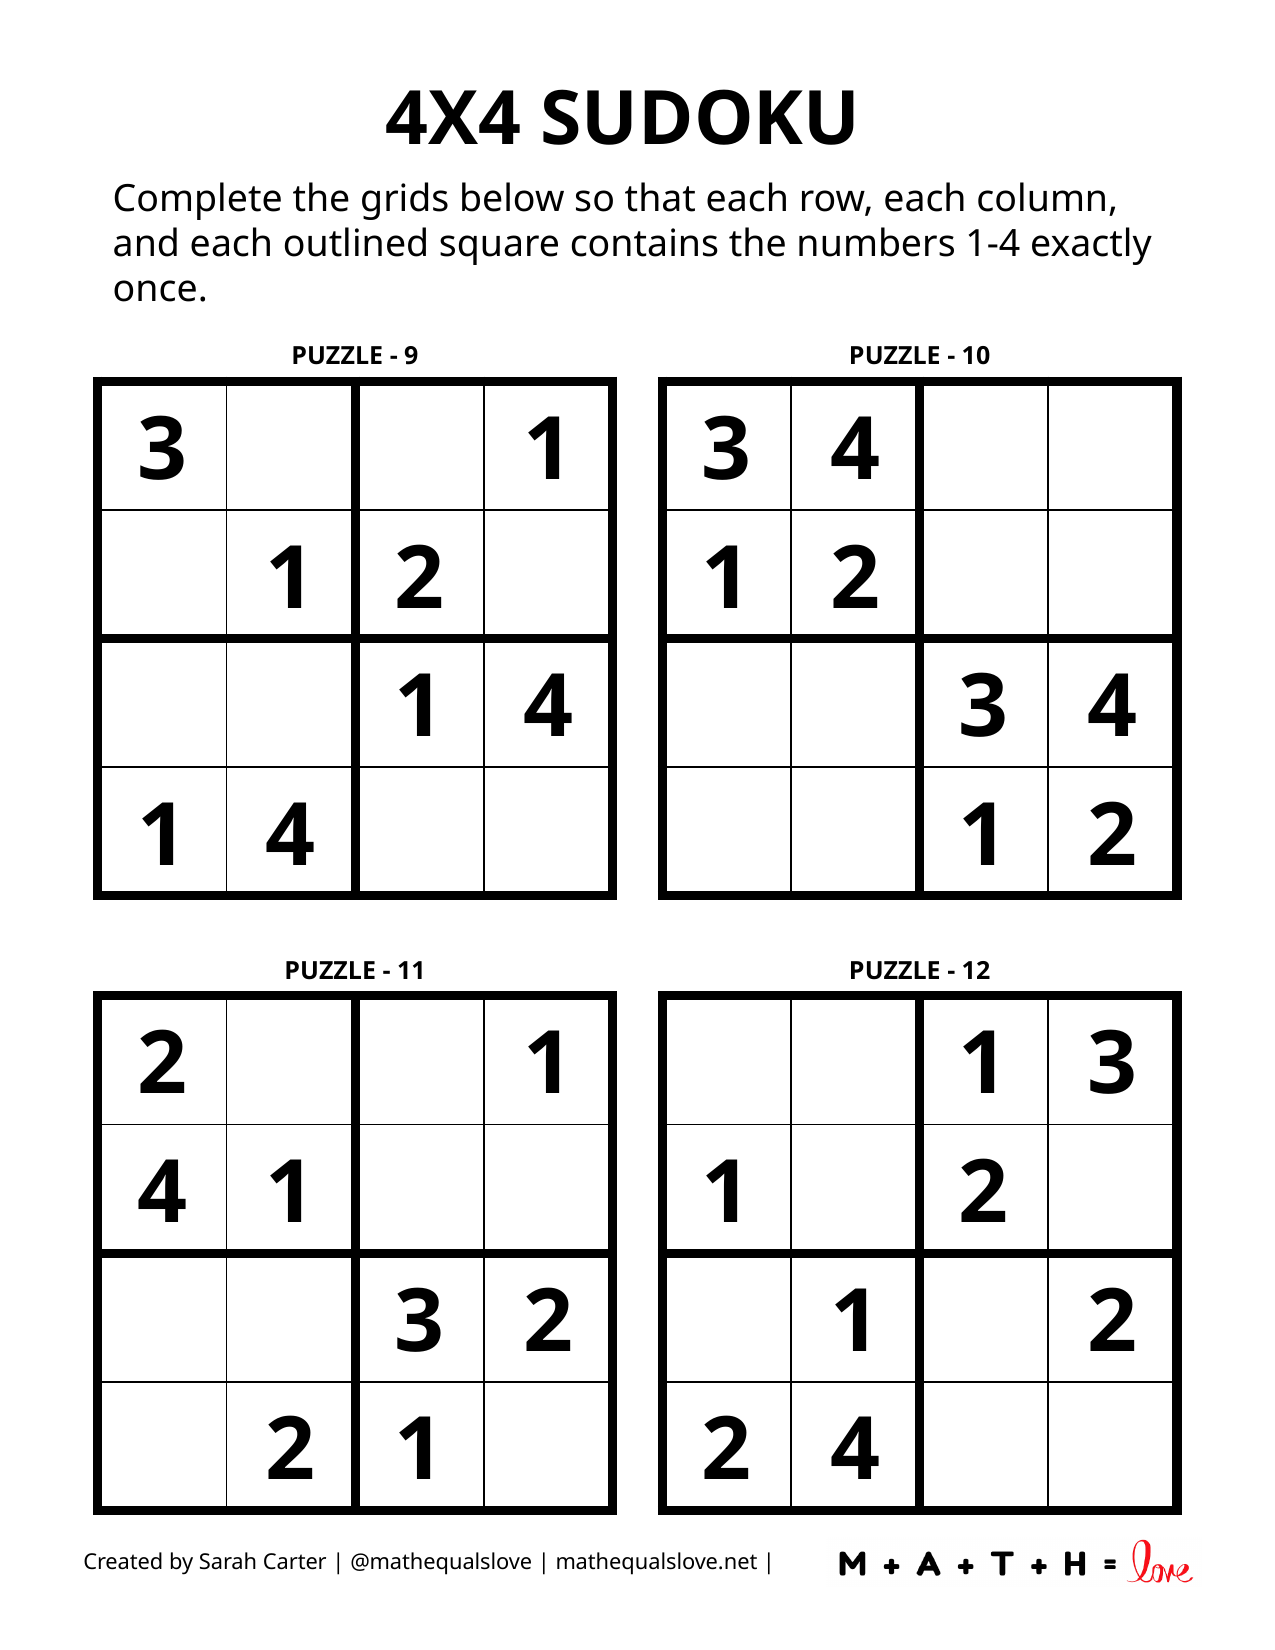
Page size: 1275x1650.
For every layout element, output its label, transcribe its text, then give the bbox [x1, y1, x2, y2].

table_cell [485, 768, 608, 891]
table_cell 1 [227, 511, 351, 634]
table_cell 2 [485, 1258, 608, 1381]
table_cell 3 [924, 643, 1047, 766]
table_header 3 [102, 386, 226, 509]
table_cell [485, 1125, 608, 1249]
text_box PUZZLE - 11 [97, 954, 613, 985]
table_cell 2 [1049, 768, 1172, 891]
table_cell 4 [1049, 643, 1172, 766]
table_cell [667, 1258, 790, 1381]
table_cell [102, 1258, 226, 1381]
table_cell [667, 768, 790, 891]
table_cell 4 [102, 1125, 226, 1249]
table_header 1 [485, 386, 608, 509]
table_cell 2 [924, 1125, 1047, 1249]
table_cell 4 [792, 1383, 915, 1506]
picture [826, 1536, 1203, 1588]
table_cell [227, 643, 351, 766]
table_header 3 [1049, 1000, 1172, 1124]
table_cell [1049, 1383, 1172, 1506]
table_header [360, 1000, 483, 1124]
table_cell [924, 1258, 1047, 1381]
table_header [227, 386, 351, 509]
table_cell [1049, 1125, 1172, 1249]
table_cell [360, 1125, 483, 1249]
table_cell [360, 768, 483, 891]
text_box PUZZLE - 12 [662, 954, 1177, 985]
table_header 3 [667, 386, 790, 509]
table_cell 1 [924, 768, 1047, 891]
table_header 1 [485, 1000, 608, 1124]
table_cell 4 [485, 643, 608, 766]
table_cell [102, 511, 226, 634]
table_cell 1 [667, 1125, 790, 1249]
table_cell 1 [792, 1258, 915, 1381]
table_cell [924, 511, 1047, 634]
text_box Complete the grids below so that each row, each column, and each outlined square contains the numbers 1-4 exactly once. [97, 166, 1177, 362]
text_box PUZZLE - 10 [662, 362, 1177, 370]
table_cell 4 [227, 768, 351, 891]
table_cell [1049, 511, 1172, 634]
table_cell 1 [102, 768, 226, 891]
text_box 4X4 SUDOKU [68, 62, 1178, 168]
table_header [667, 1000, 790, 1124]
table_cell [924, 1383, 1047, 1506]
table_cell 2 [792, 511, 915, 634]
table_cell [227, 1258, 351, 1381]
table_header [227, 1000, 351, 1124]
table_cell 2 [360, 511, 483, 634]
table_cell 1 [227, 1125, 351, 1249]
table_cell [485, 1383, 608, 1506]
table_header [360, 386, 483, 509]
table_cell [792, 643, 915, 766]
text_box Created by Sarah Carter | @mathequalslove | mathequalslove.net | [68, 1540, 826, 1582]
table_header 4 [792, 386, 915, 509]
table_cell 3 [360, 1258, 483, 1381]
table_cell 2 [227, 1383, 351, 1506]
table_header 1 [924, 1000, 1047, 1124]
table_header [924, 386, 1047, 509]
table_cell 1 [360, 1383, 483, 1506]
table_cell [792, 1125, 915, 1249]
table_cell 2 [1049, 1258, 1172, 1381]
table_cell [102, 643, 226, 766]
table_cell 1 [667, 511, 790, 634]
table_cell [102, 1383, 226, 1506]
table_cell [792, 768, 915, 891]
table_cell [667, 643, 790, 766]
table_header 2 [102, 1000, 226, 1124]
table_header [1049, 386, 1172, 509]
table_cell 1 [360, 643, 483, 766]
table_header [792, 1000, 915, 1124]
table_cell [485, 511, 608, 634]
table_cell 2 [667, 1383, 790, 1506]
text_box PUZZLE - 9 [97, 362, 613, 370]
